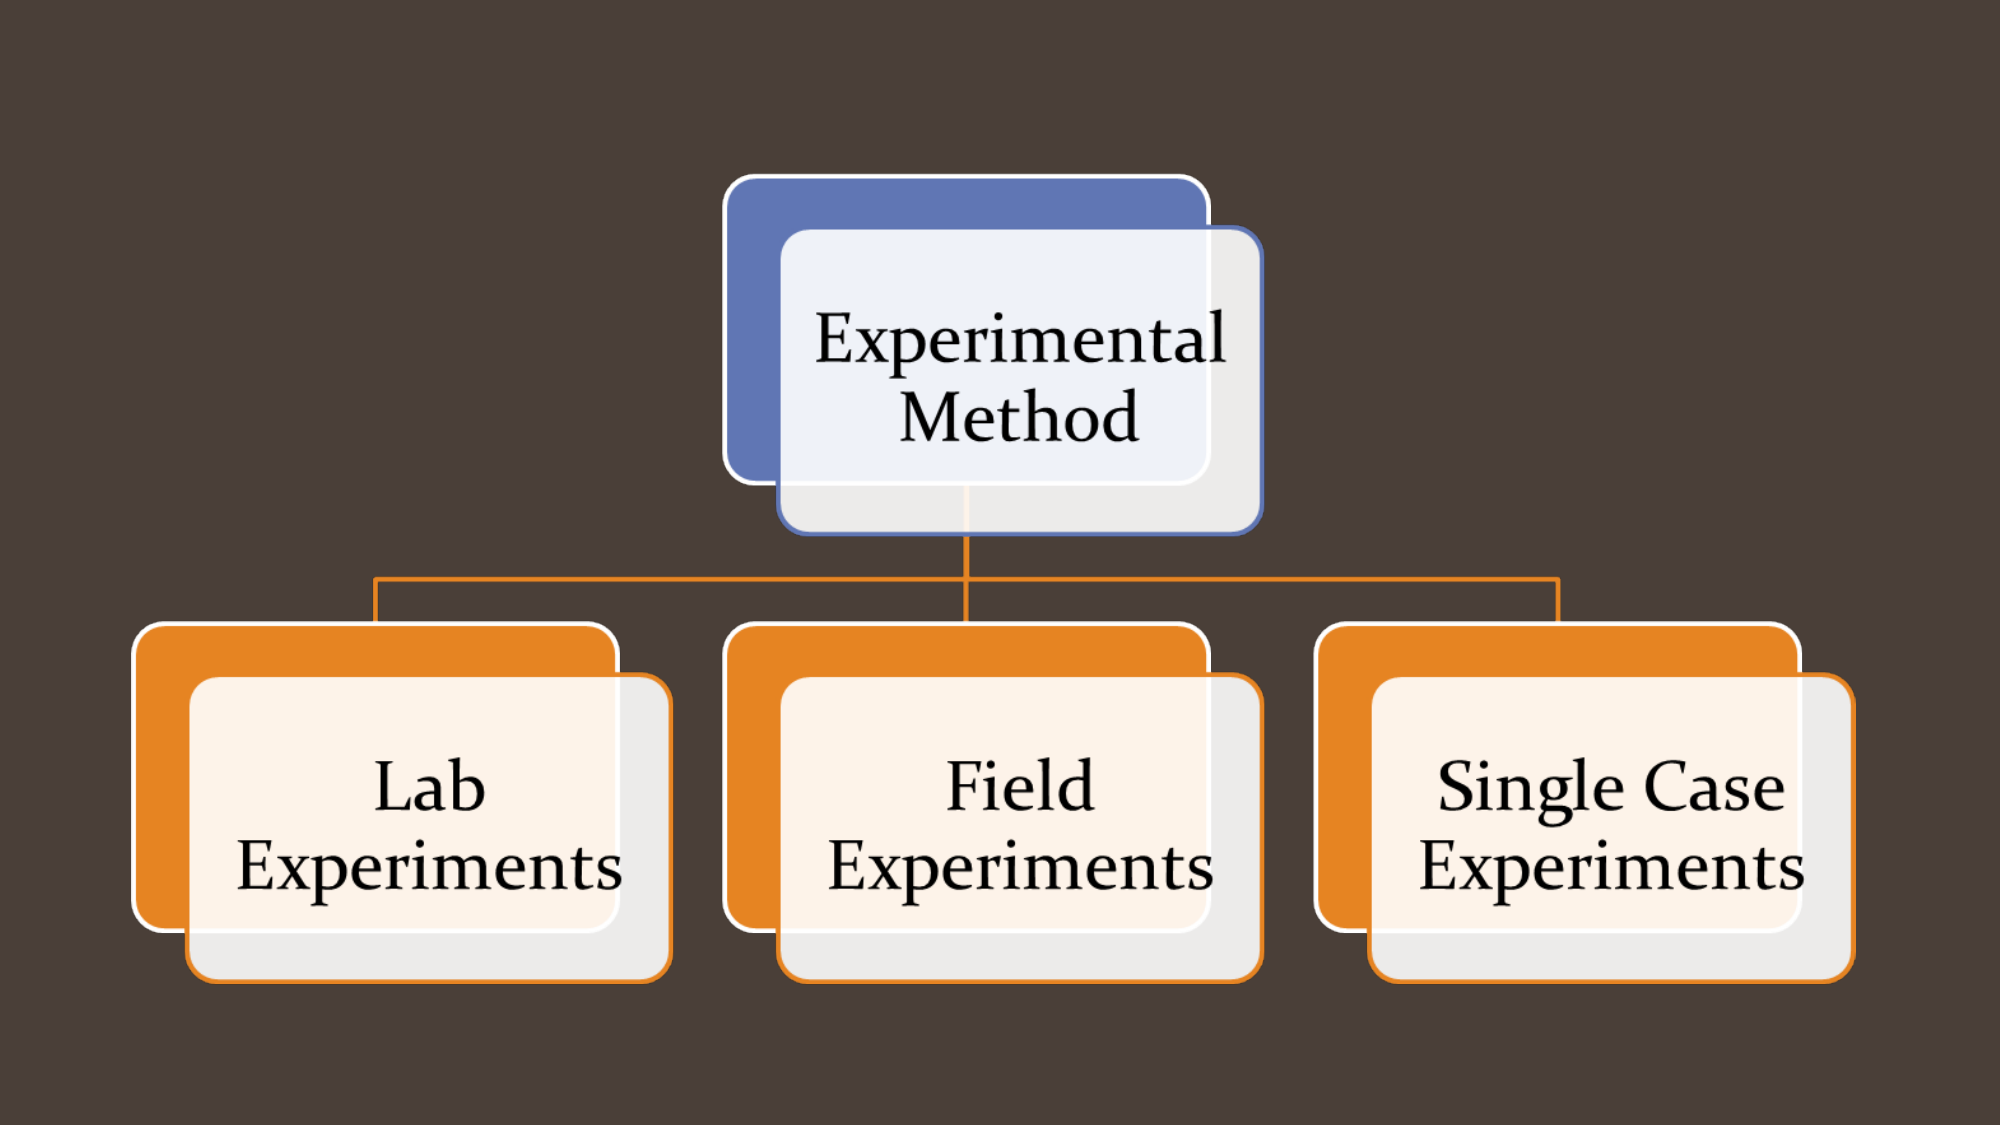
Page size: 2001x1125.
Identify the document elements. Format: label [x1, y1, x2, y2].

list [131, 18, 1857, 1125]
